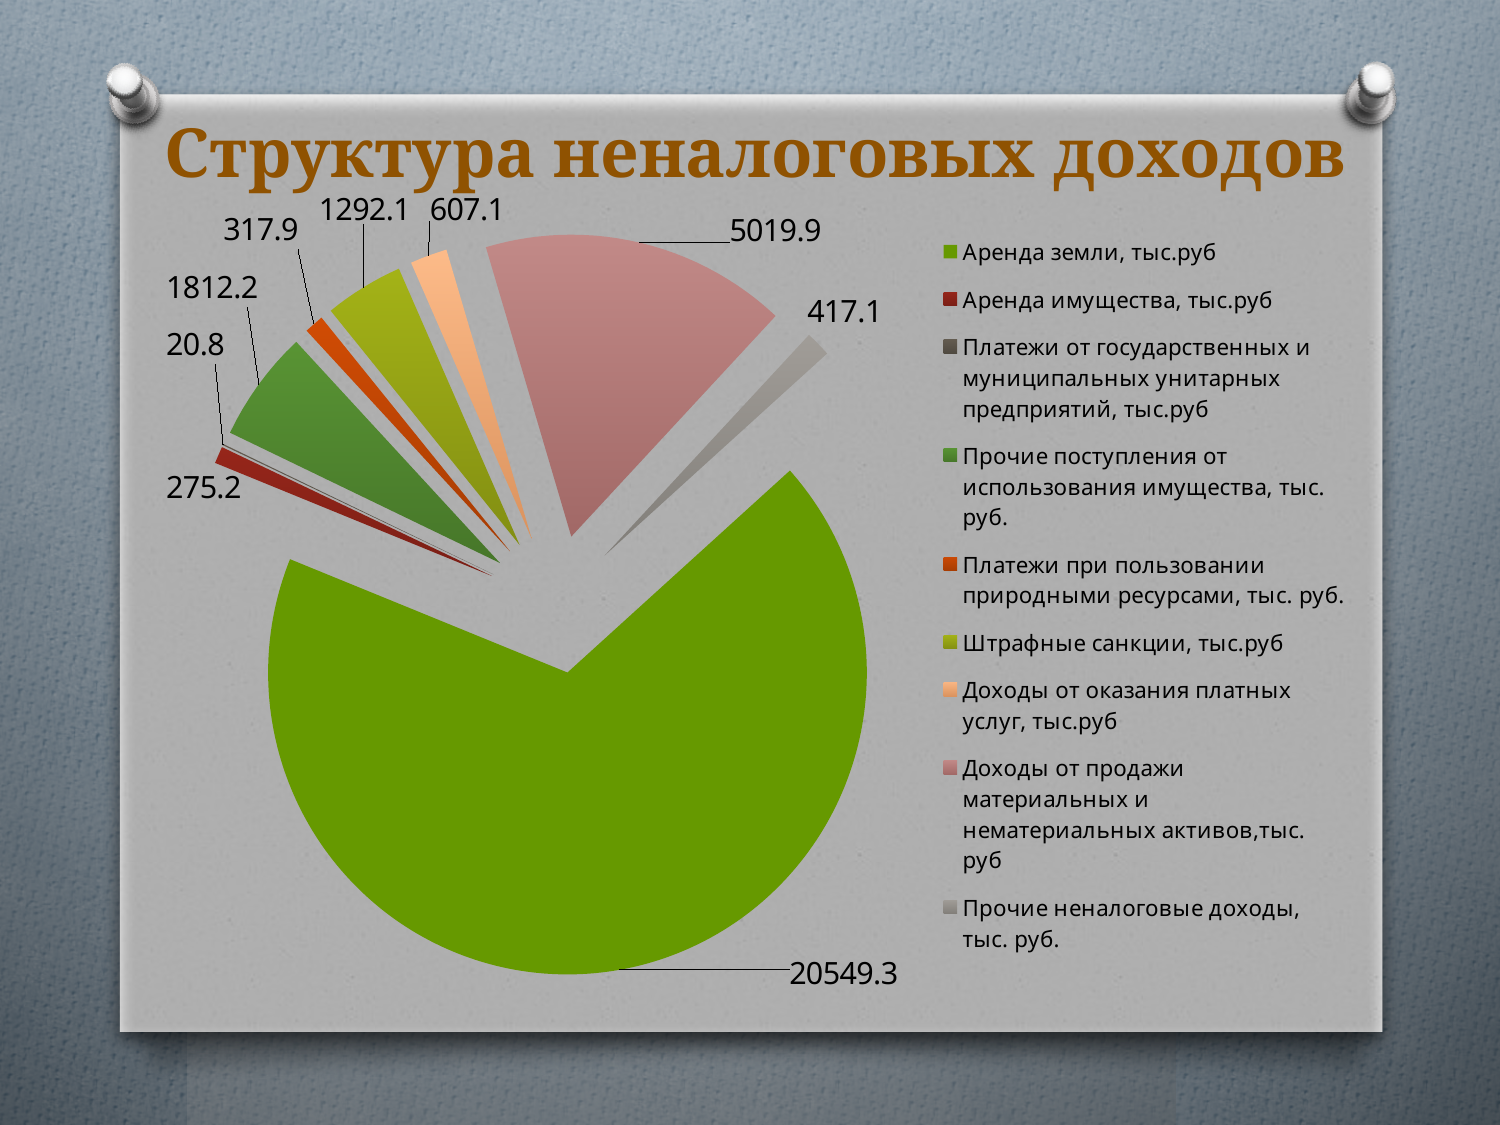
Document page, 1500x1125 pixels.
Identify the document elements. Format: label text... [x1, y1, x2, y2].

picture [75, 29, 198, 142]
text_box Структура неналоговых доходов [135, 101, 1376, 275]
picture [1317, 35, 1439, 146]
chart [135, 187, 1361, 1021]
